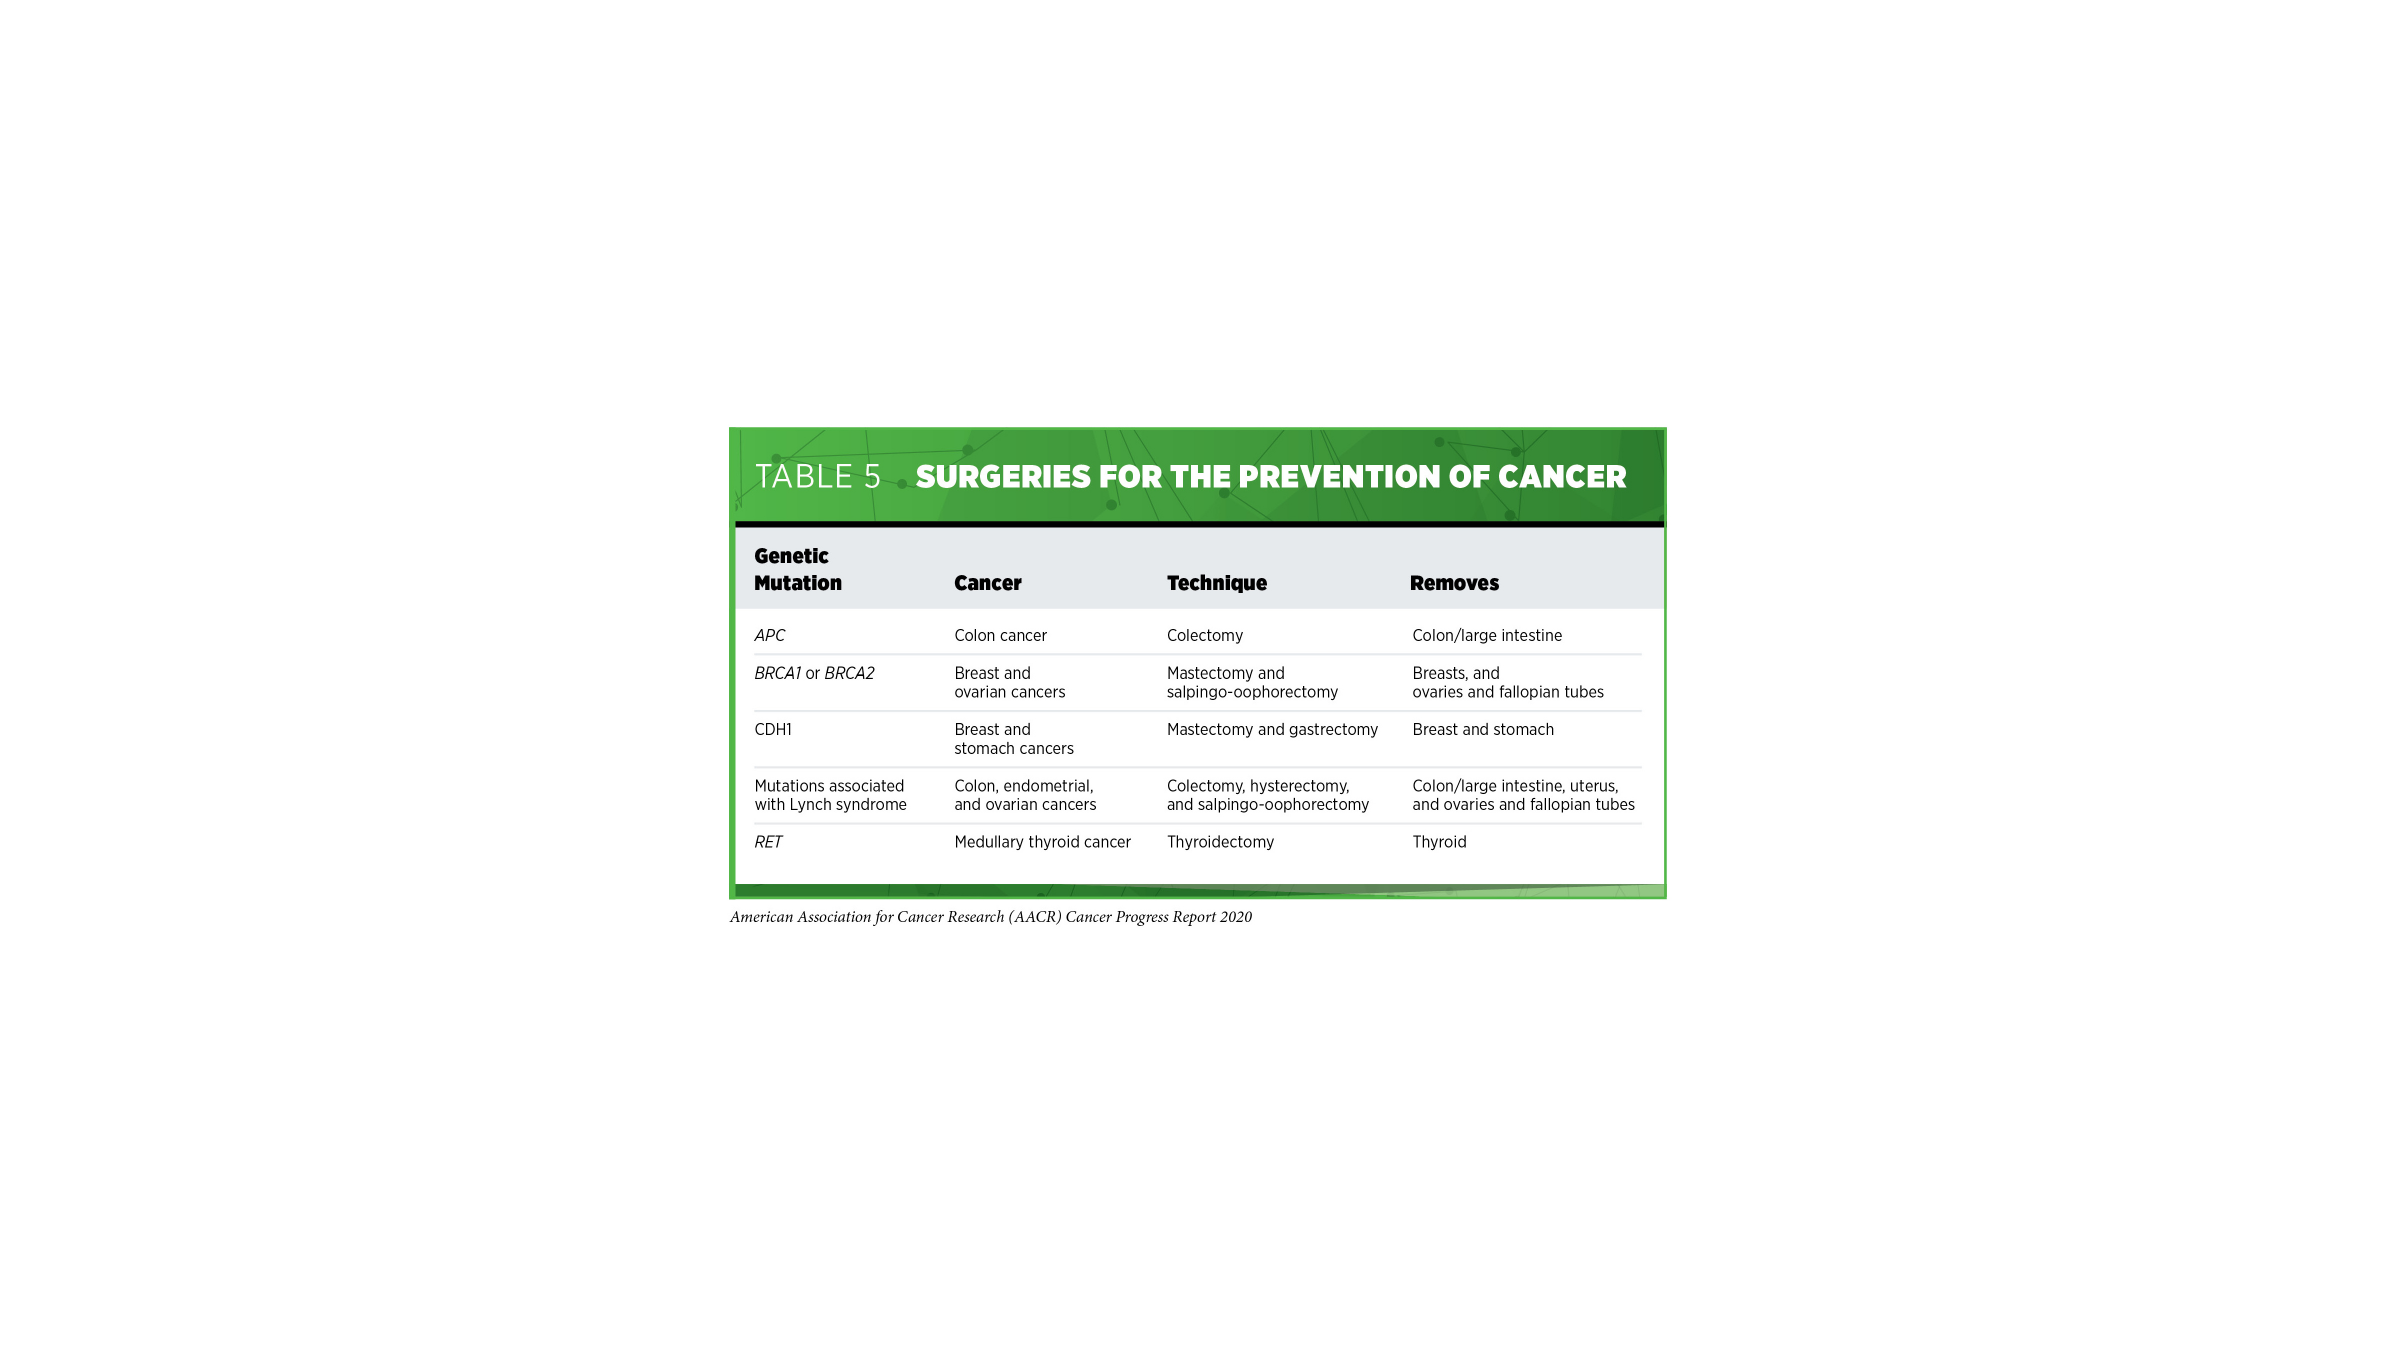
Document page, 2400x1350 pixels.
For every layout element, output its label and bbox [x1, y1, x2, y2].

picture [719, 416, 1681, 934]
